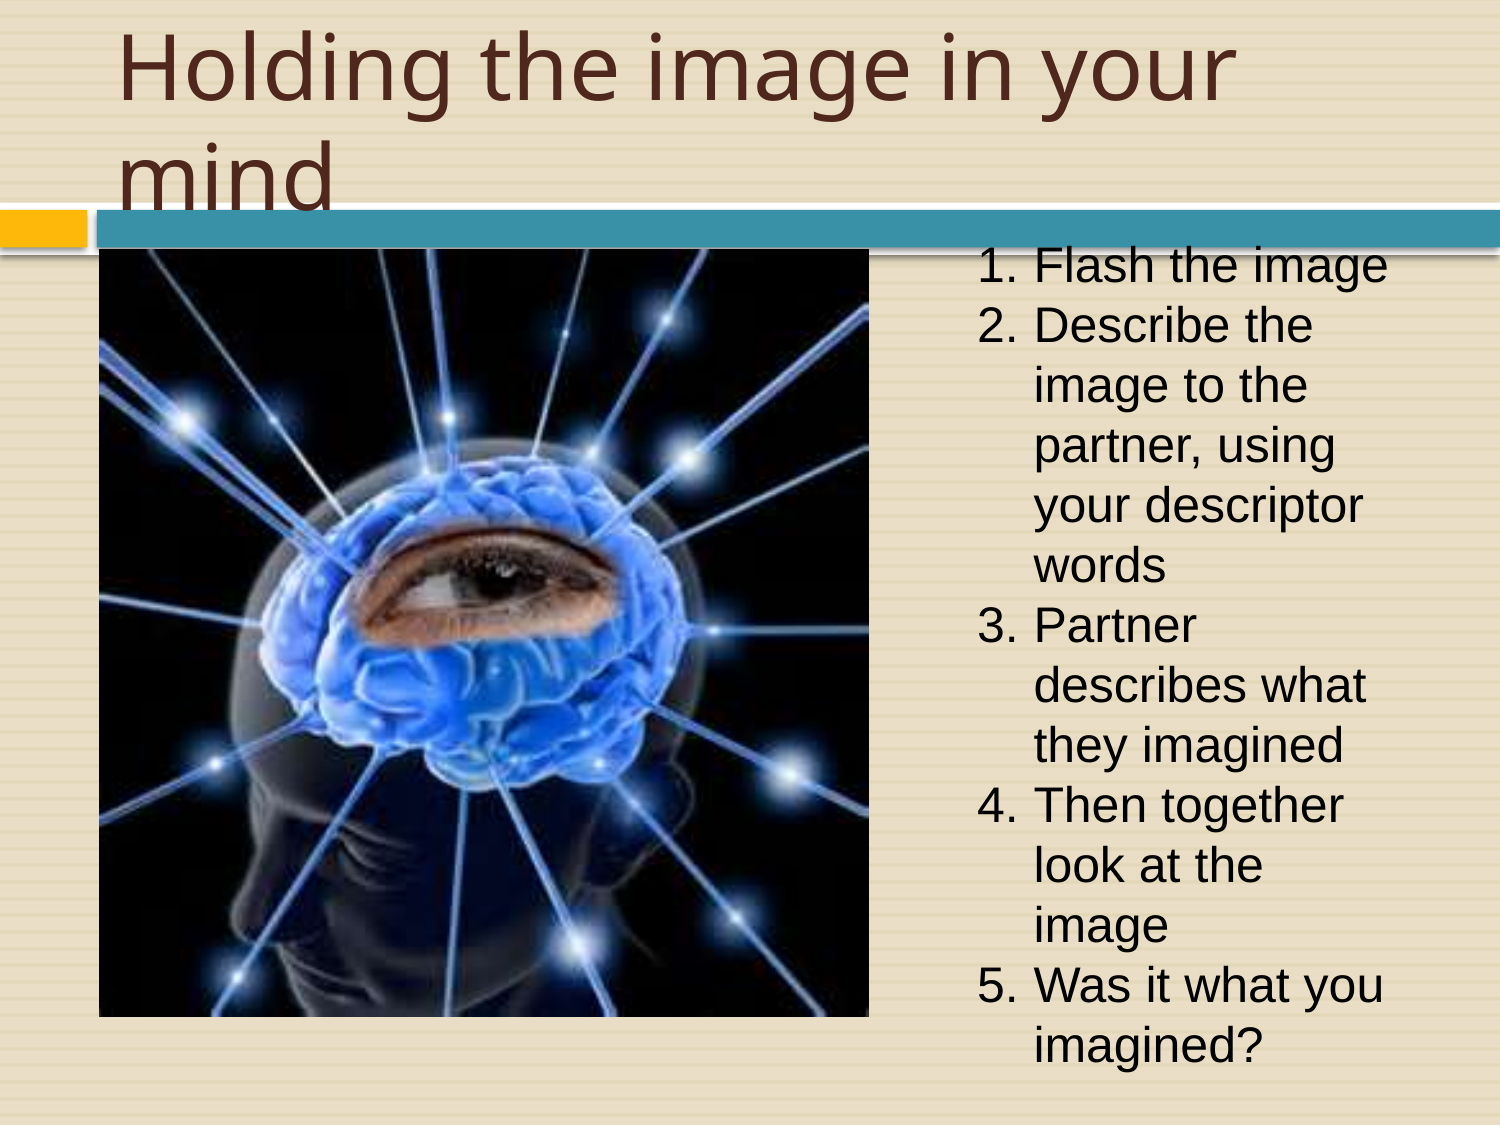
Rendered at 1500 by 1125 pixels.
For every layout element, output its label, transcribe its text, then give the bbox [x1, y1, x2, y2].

picture [99, 249, 869, 1017]
title Holding the image in your mind [100, 37, 1439, 201]
text_box Flash the image Describe the image to the partner, using your descriptor words Partner describes what they imagined Then together look at the image Was it what you imagined? [962, 224, 1413, 1125]
